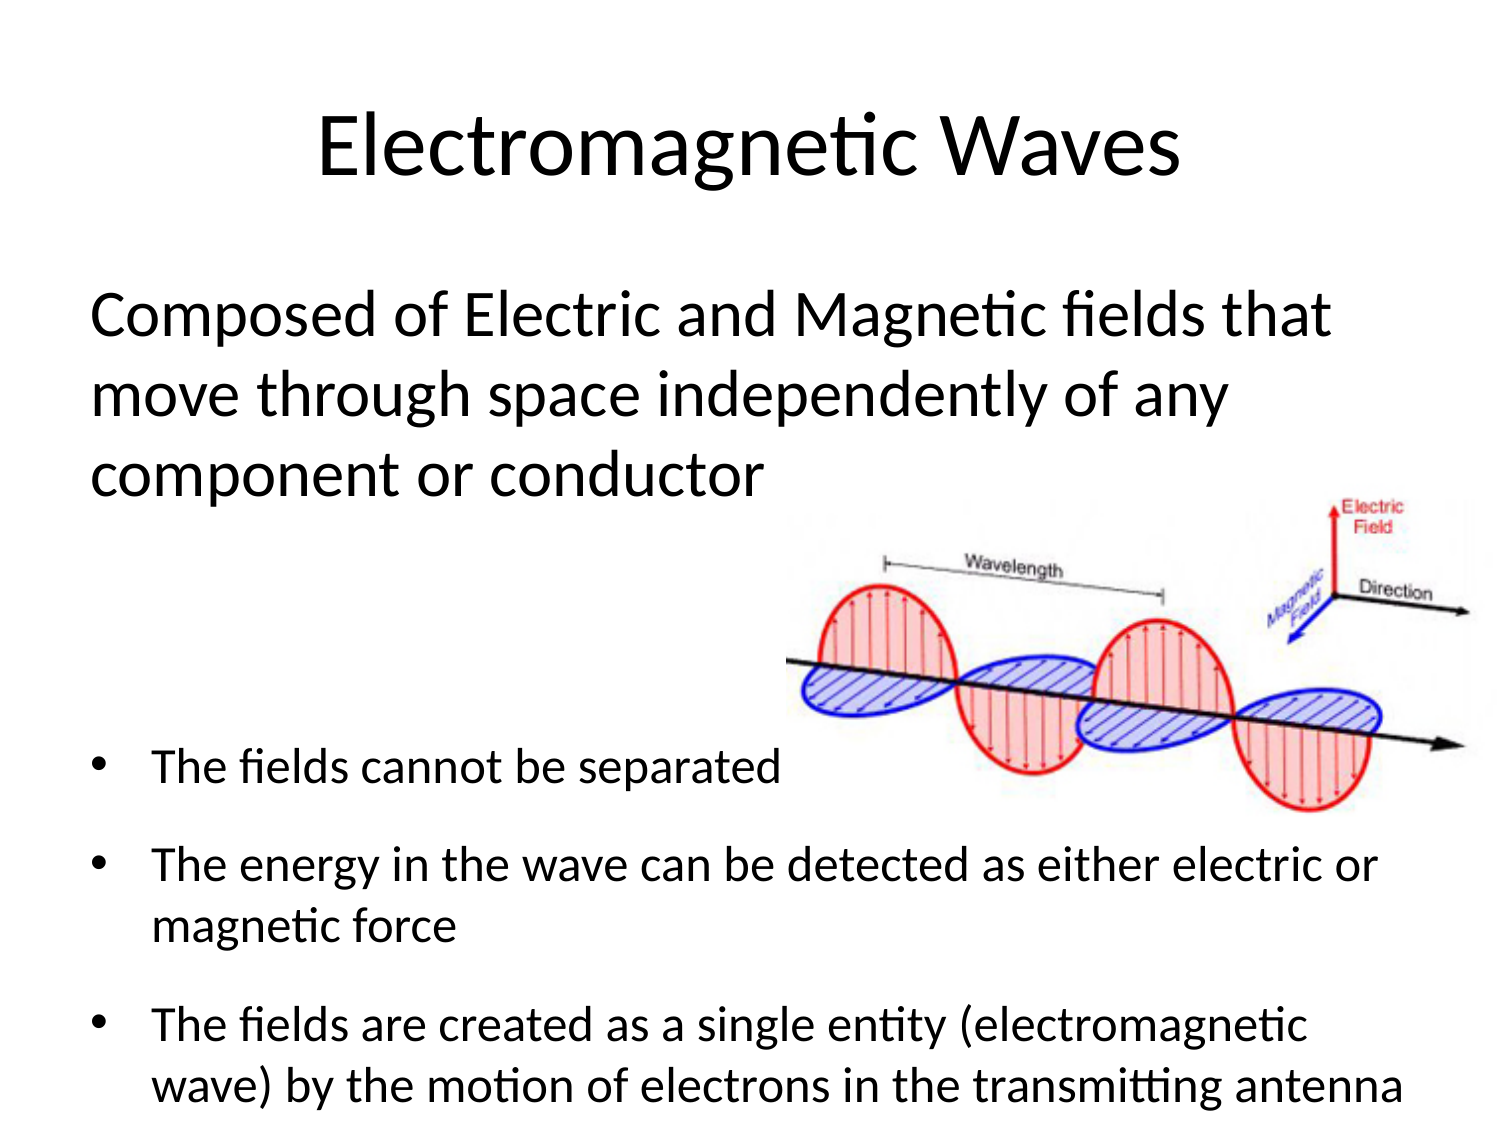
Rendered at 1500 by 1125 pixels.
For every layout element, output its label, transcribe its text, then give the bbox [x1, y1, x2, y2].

text_box The fields cannot be separated The energy in the wave can be detected as either electric or magnetic force The fields are created as a single entity (electromagnetic wave) by the motion of electrons in the transmitting antenna [74, 725, 1425, 1125]
title Electromagnetic Waves [75, 45, 1425, 233]
list Composed of Electric and Magnetic fields that move through space independently of any component or conductor [75, 262, 1425, 525]
picture [786, 437, 1500, 913]
